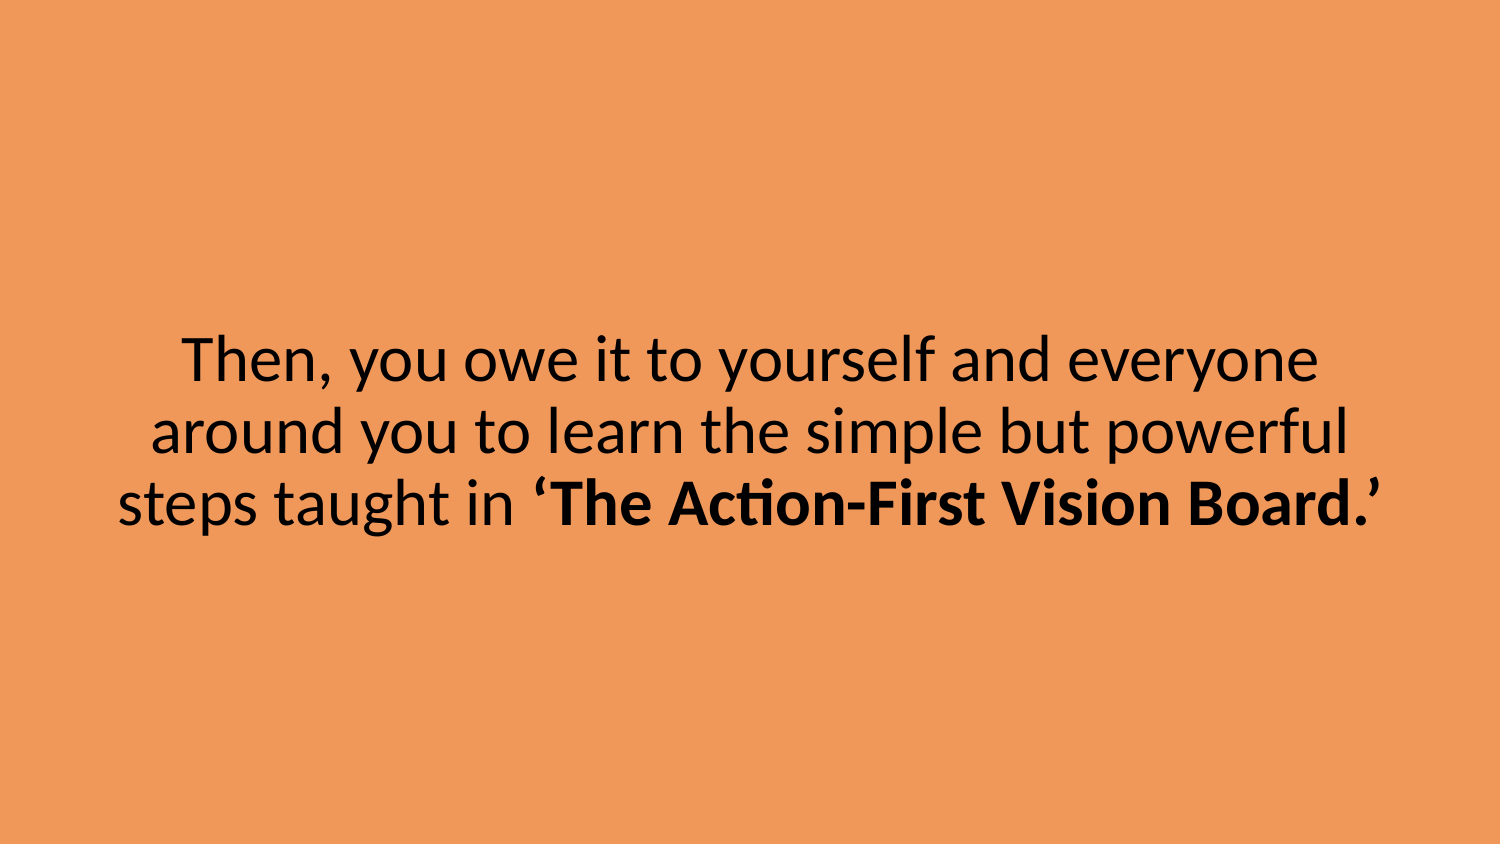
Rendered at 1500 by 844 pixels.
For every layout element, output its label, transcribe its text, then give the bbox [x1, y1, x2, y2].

list Then, you owe it to yourself and everyone around you to learn the simple but powerful steps taught in ‘The Action-First Vision Board.’ [71, 316, 1431, 458]
